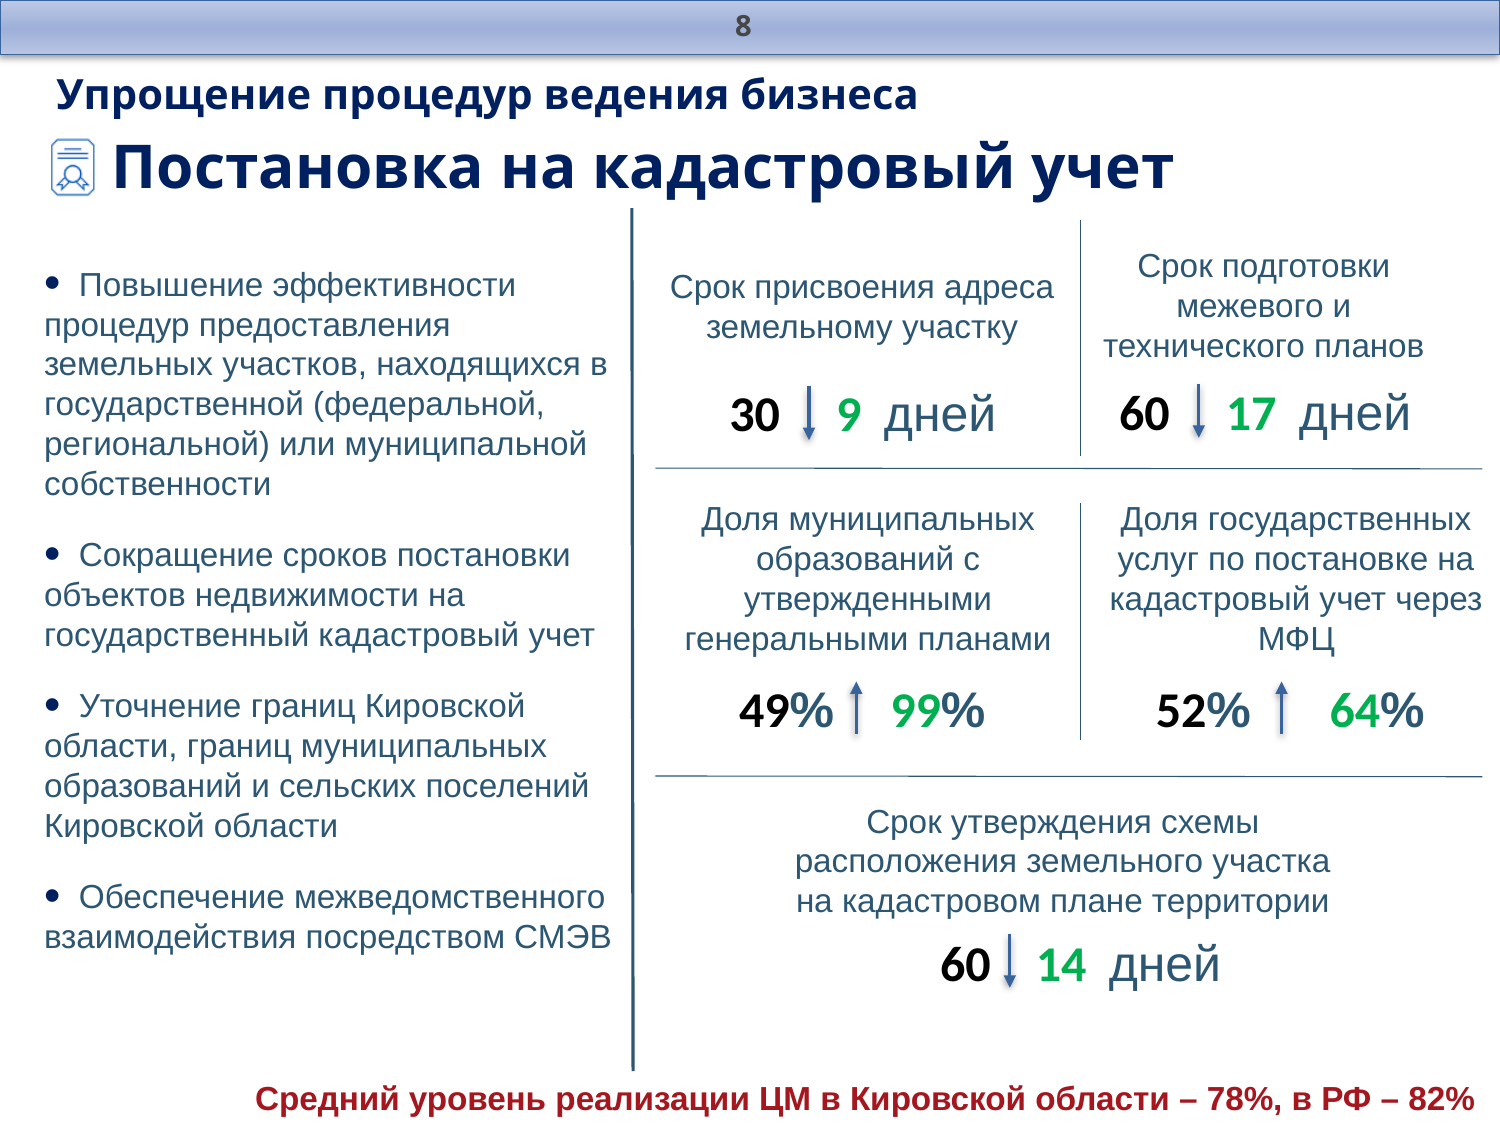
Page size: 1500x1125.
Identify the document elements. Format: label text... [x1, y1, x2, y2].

text_box Срок подготовки межевого и технического планов [1082, 242, 1449, 467]
picture [40, 131, 106, 209]
text_box 8 [720, 0, 774, 43]
text_box [0, 0, 1500, 55]
text_box Повышение эффективности процедур предоставления земельных участков, находящихся в государственной (федеральной, региональной) или муниципальной собственности Сокращение сроков постановки объектов недвижимости на государственный кадастровый учет Уточнение границ Кировской области, границ муниципальных образований и сельских поселений Кировской области Обеспечение межведомственного взаимодействия посредством СМЭВ [29, 255, 625, 963]
text_box Доля государственных услуг по постановке на кадастровый учет через МФЦ [1091, 515, 1500, 742]
text_box Срок утверждения схемы расположения земельного участка на кадастровом плане территории [760, 797, 1366, 1025]
text_box Доля муниципальных образований с утвержденными генеральными планами [654, 515, 1075, 742]
text_box 52% 64% [1133, 669, 1447, 745]
title Упрощение процедур ведения бизнеса [41, 63, 1392, 126]
text_box Постановка на кадастровый учет [112, 148, 1447, 208]
text_box 60 17 дней [1104, 373, 1436, 449]
text_box Средний уровень реализации ЦМ в Кировской области – 78%, в РФ – 82% [240, 1069, 1492, 1125]
text_box 60 14 дней [797, 923, 1365, 999]
text_box 49% 99% [702, 669, 1022, 745]
text_box Срок присвоения адреса земельному участку [642, 243, 1082, 470]
